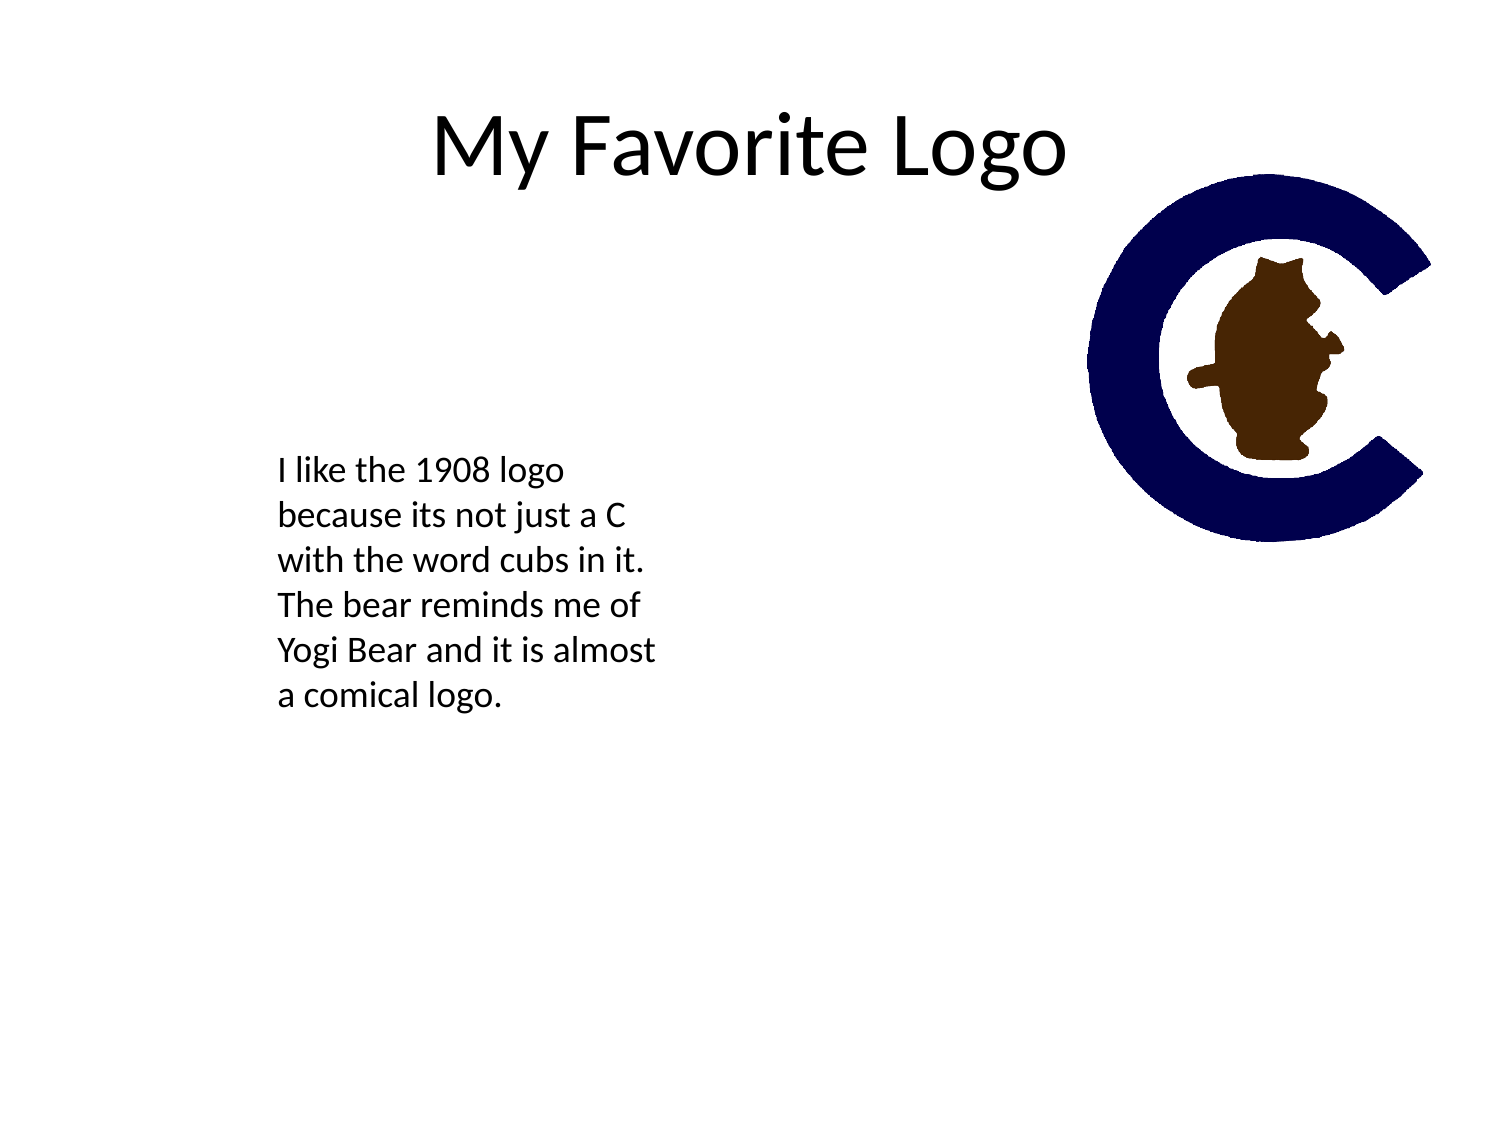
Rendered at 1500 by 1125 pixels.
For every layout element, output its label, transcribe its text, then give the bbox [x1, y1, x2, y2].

title My Favorite Logo [75, 45, 1425, 233]
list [1087, 174, 1431, 543]
text_box I like the 1908 logo because its not just a C with the word cubs in it. The bear reminds me of Yogi Bear and it is almost a comical logo. [262, 437, 675, 723]
